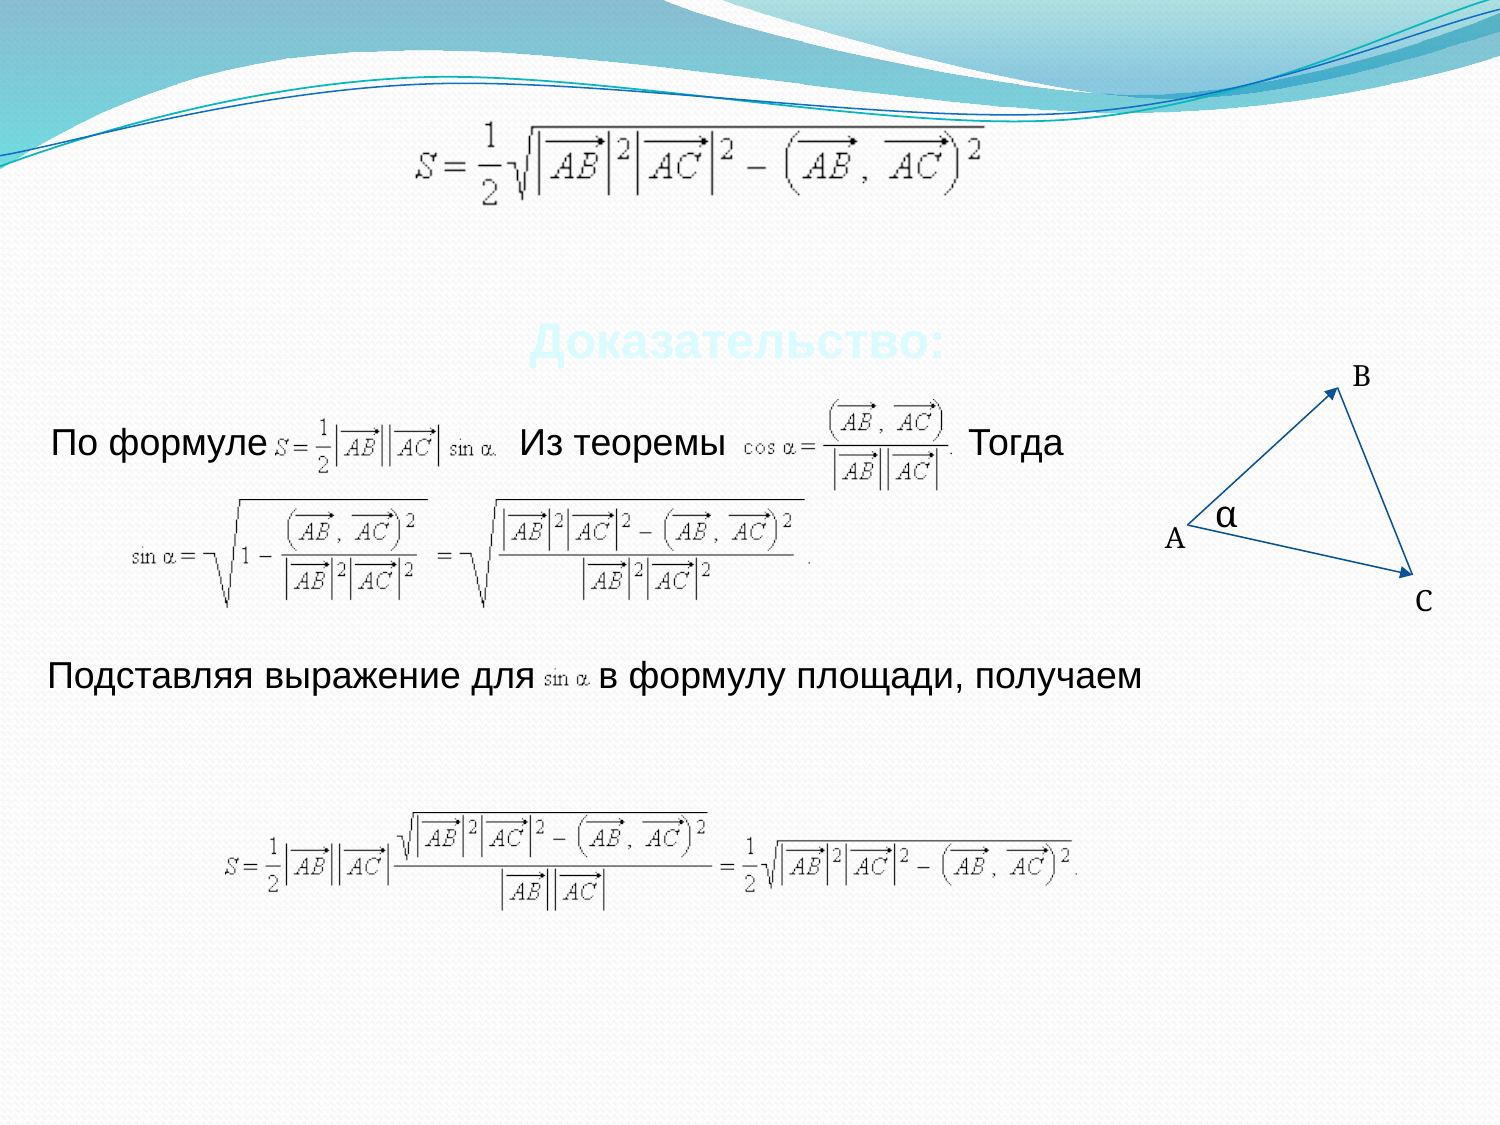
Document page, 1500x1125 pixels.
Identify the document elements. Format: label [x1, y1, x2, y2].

text_box [24, 112, 1451, 938]
